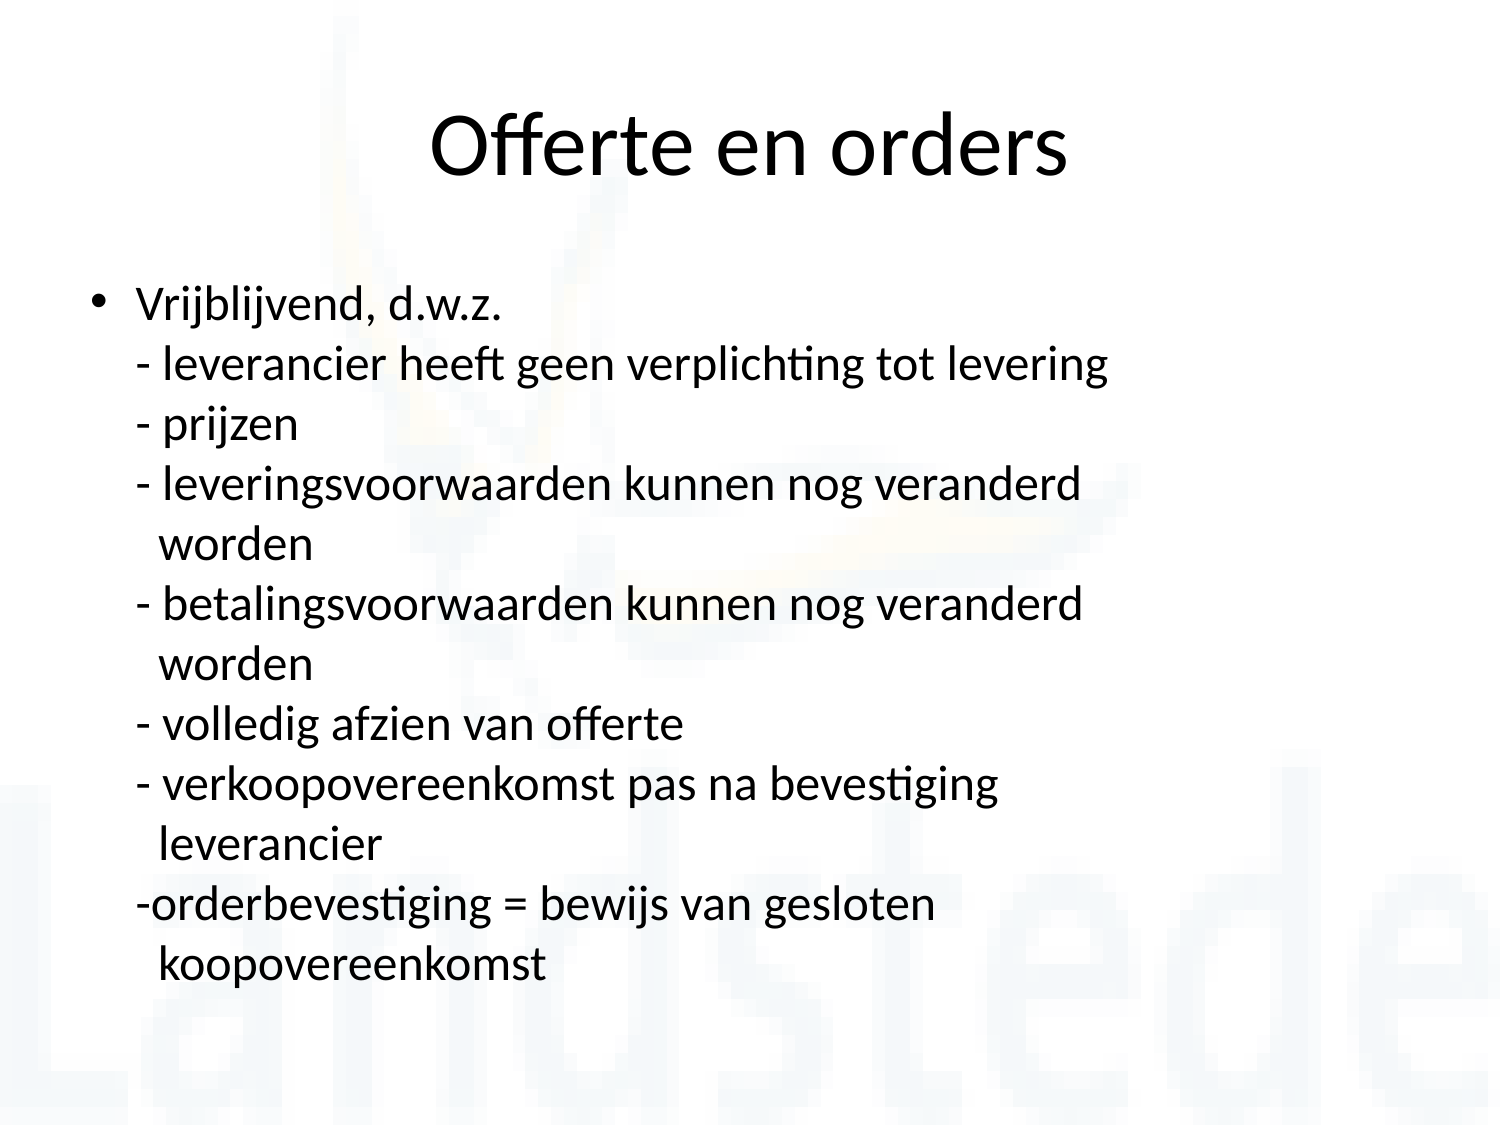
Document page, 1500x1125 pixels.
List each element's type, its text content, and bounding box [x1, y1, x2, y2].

list Vrijblijvend, d.w.z. - leverancier heeft geen verplichting tot levering - prijzen - leveringsvoorwaarden kunnen nog veranderd worden - betalingsvoorwaarden kunnen nog veranderd worden - volledig afzien van offerte - verkoopovereenkomst pas na bevestiging leverancier -orderbevestiging = bewijs van gesloten koopovereenkomst [75, 262, 1425, 1005]
title Offerte en orders [75, 45, 1425, 233]
